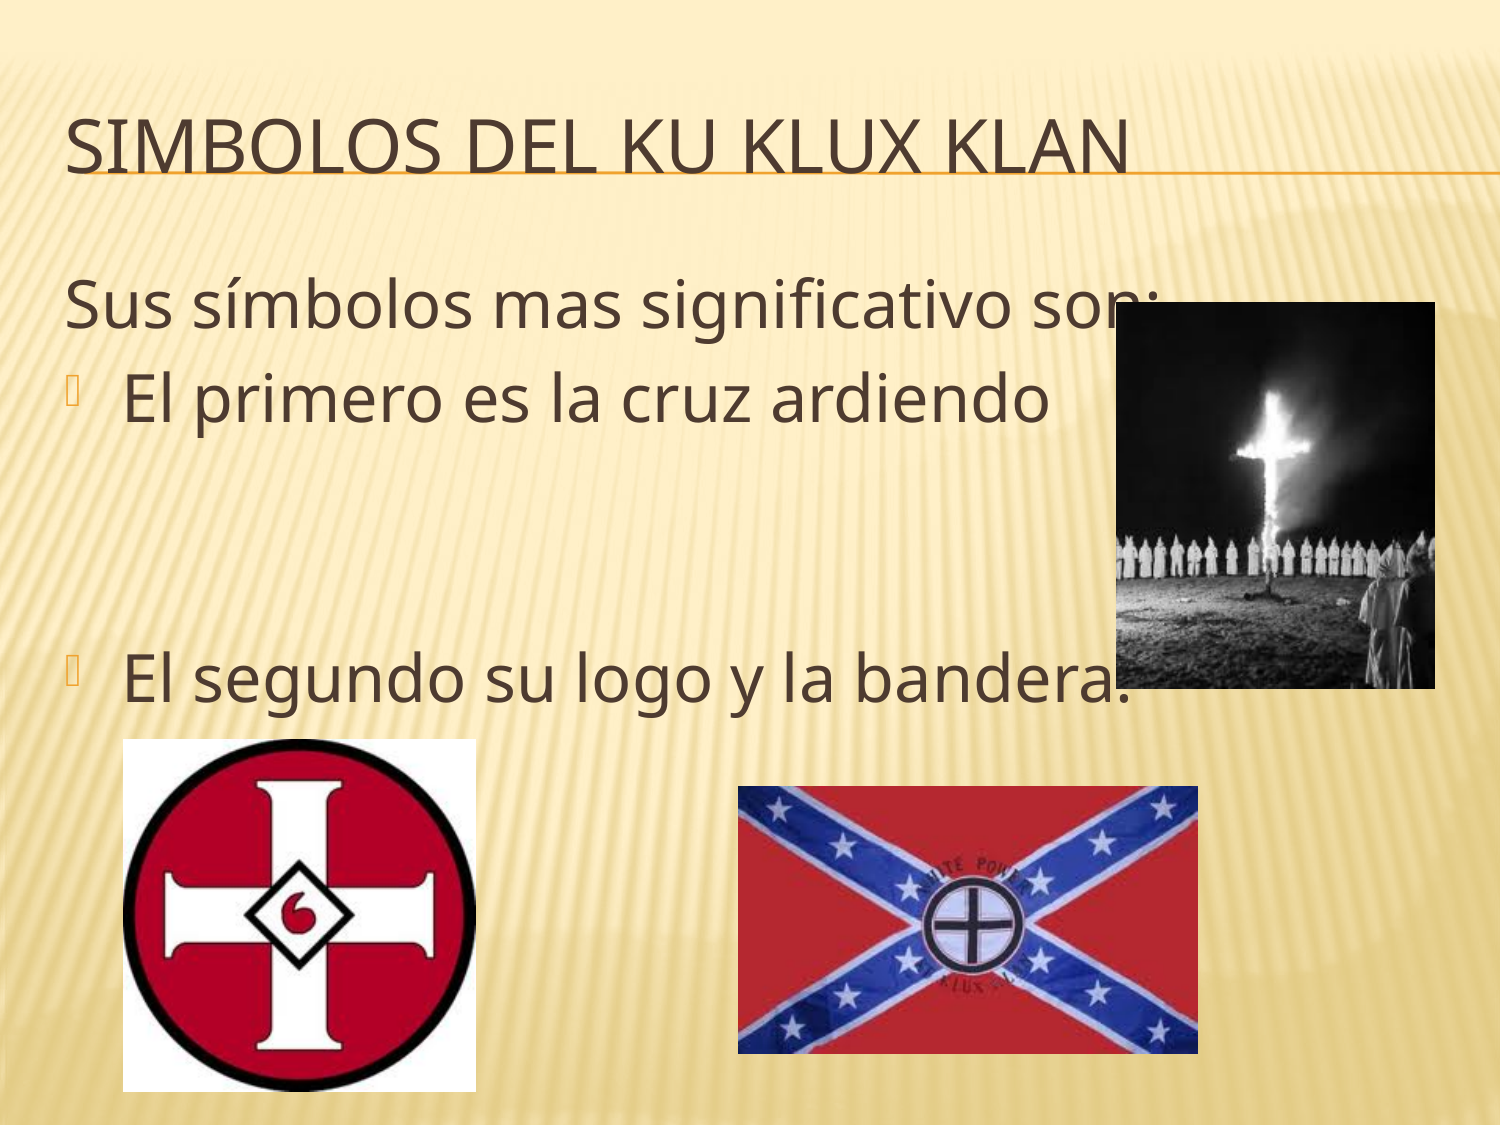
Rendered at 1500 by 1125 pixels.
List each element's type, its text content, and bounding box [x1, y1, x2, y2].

picture [123, 739, 476, 1092]
picture [1115, 302, 1436, 689]
picture [737, 786, 1198, 1055]
list Sus símbolos mas significativo son: El primero es la cruz ardiendo El segundo su logo y la bandera. [50, 254, 1475, 998]
title SIMBOLOS DEL Ku Klux Klan [50, 75, 1475, 213]
